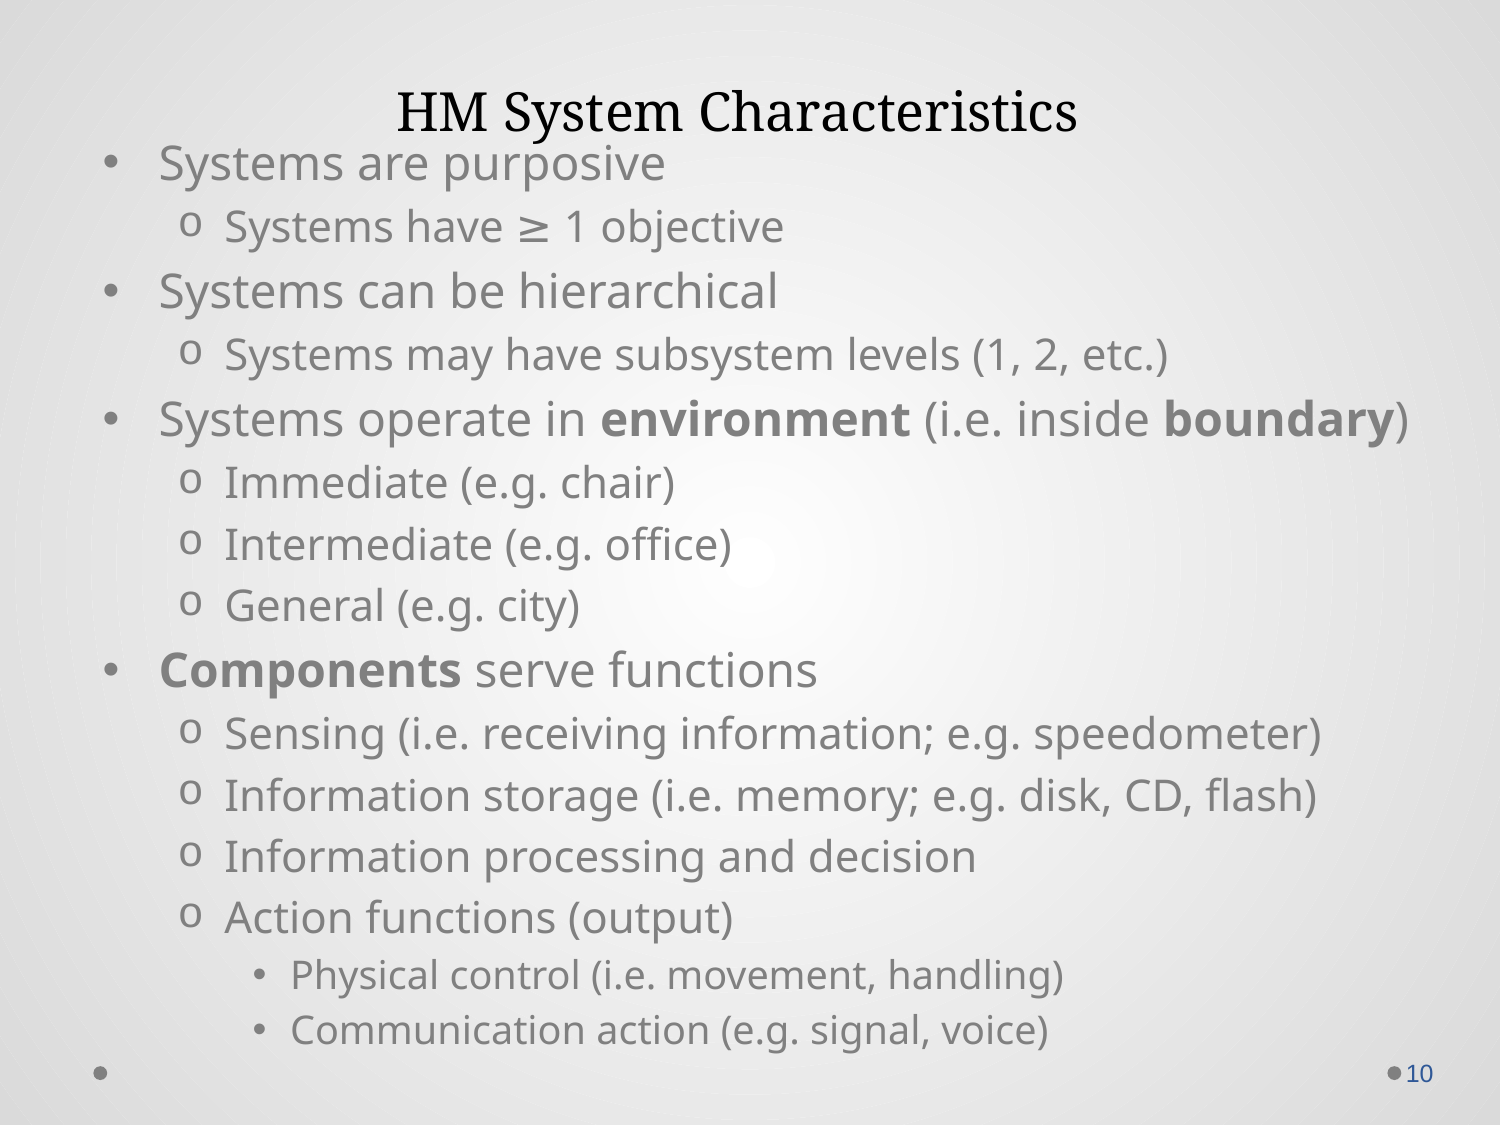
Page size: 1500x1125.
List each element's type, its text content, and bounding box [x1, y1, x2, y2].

list Systems are purposive Systems have ≥ 1 objective Systems can be hierarchical Systems may have subsystem levels (1, 2, etc.) Systems operate in environment (i.e. inside boundary) Immediate (e.g. chair) Intermediate (e.g. office) General (e.g. city) Components serve functions Sensing (i.e. receiving information; e.g. speedometer) Information storage (i.e. memory; e.g. disk, CD, flash) Information processing and decision Action functions (output) Physical control (i.e. movement, handling) Communication action (e.g. signal, voice) [87, 125, 1438, 1113]
title HM System Characteristics [62, 50, 1413, 150]
slide_number 10 [1401, 1042, 1494, 1103]
